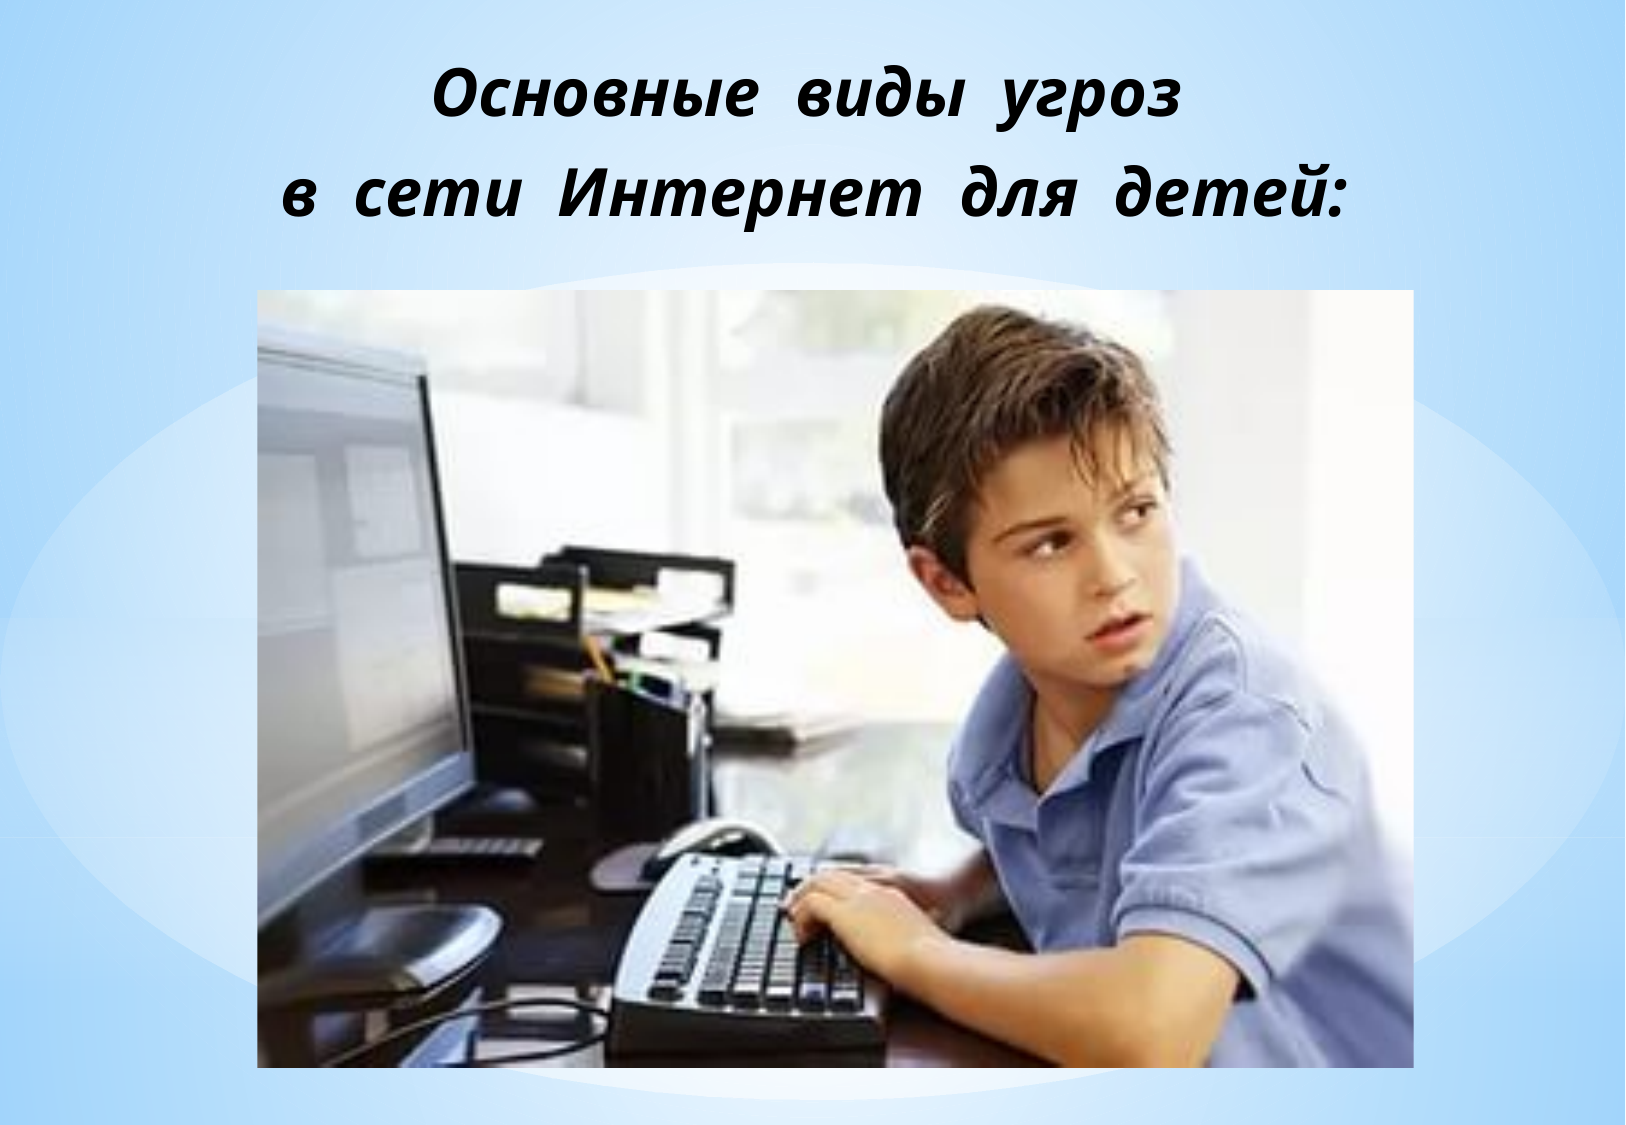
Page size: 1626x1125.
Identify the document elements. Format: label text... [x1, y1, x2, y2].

list Основные виды угроз в сети Интернет для детей: [127, 42, 1496, 220]
picture [256, 290, 1414, 1068]
